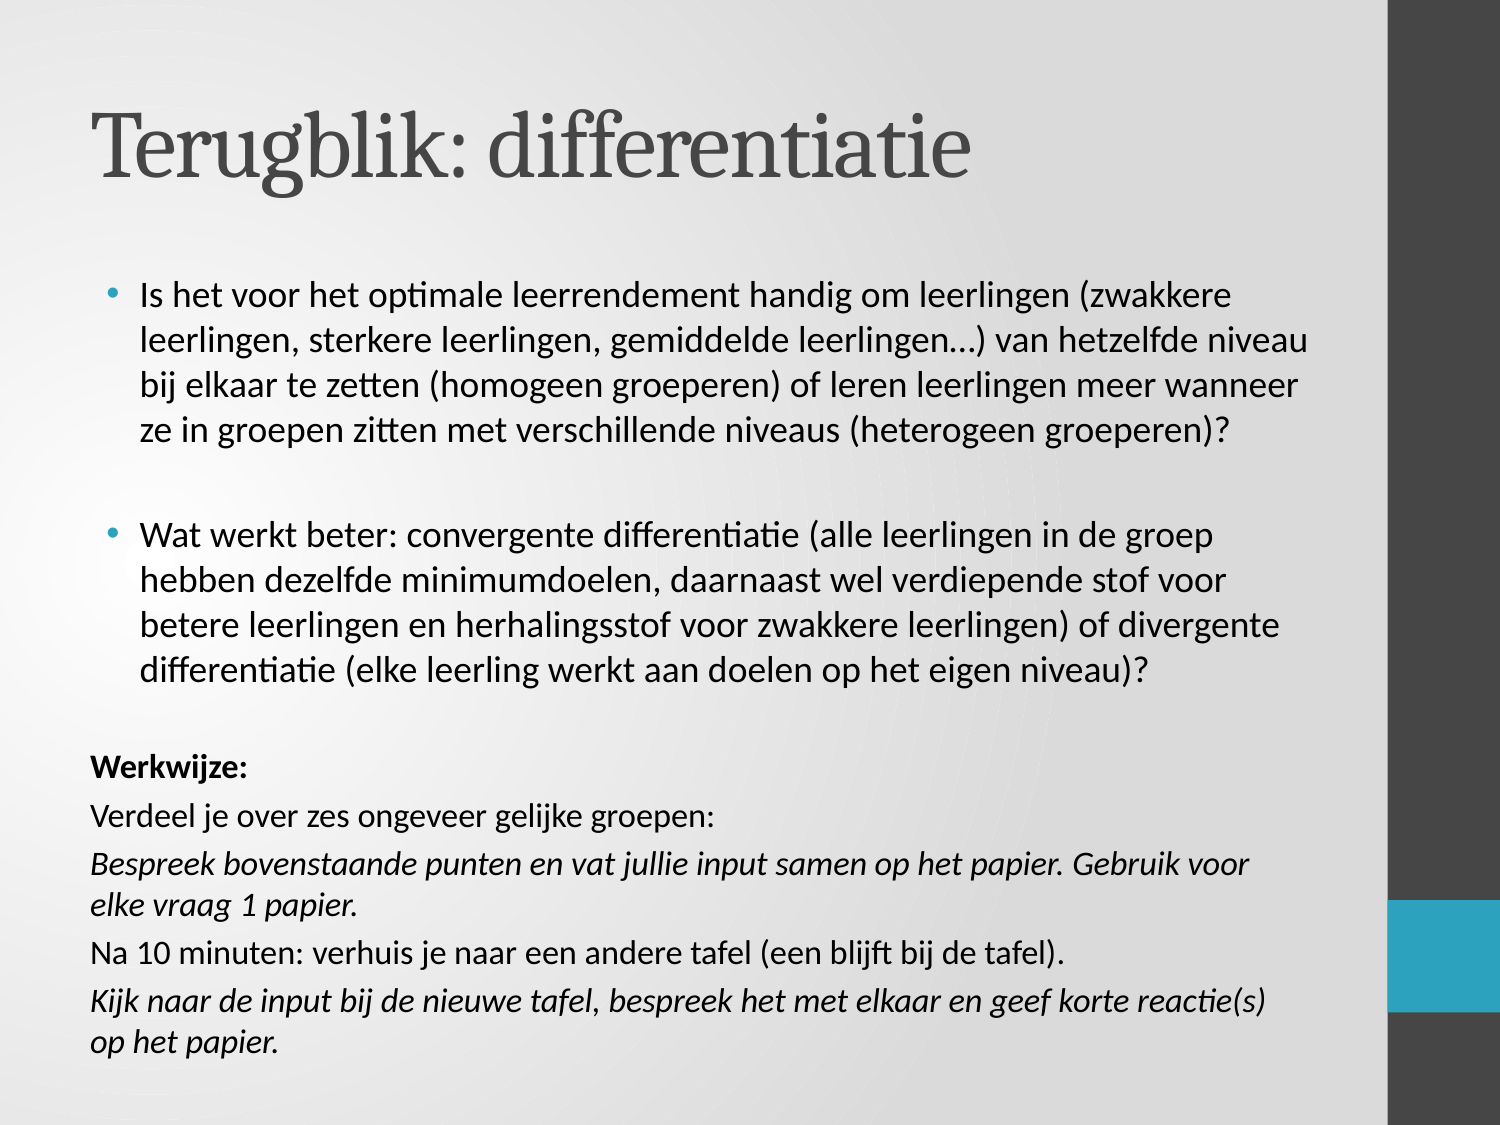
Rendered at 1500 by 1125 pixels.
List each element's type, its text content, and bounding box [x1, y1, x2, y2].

list Is het voor het optimale leerrendement handig om leerlingen (zwakkere leerlingen, sterkere leerlingen, gemiddelde leerlingen…) van hetzelfde niveau bij elkaar te zetten (homogeen groeperen) of leren leerlingen meer wanneer ze in groepen zitten met verschillende niveaus (heterogeen groeperen)? Wat werkt beter: convergente differentiatie (alle leerlingen in de groep hebben dezelfde minimumdoelen, daarnaast wel verdiepende stof voor betere leerlingen en herhalingsstof voor zwakkere leerlingen) of divergente differentiatie (elke leerling werkt aan doelen op het eigen niveau)? Werkwijze: Verdeel je over zes ongeveer gelijke groepen: Bespreek bovenstaande punten en vat jullie input samen op het papier. Gebruik voor elke vraag 1 papier. Na 10 minuten: verhuis je naar een andere tafel (een blijft bij de tafel). Kijk naar de input bij de nieuwe tafel, bespreek het met elkaar en geef korte reactie(s) op het papier. [75, 262, 1325, 1125]
title Terugblik: differentiatie [75, 45, 1325, 233]
